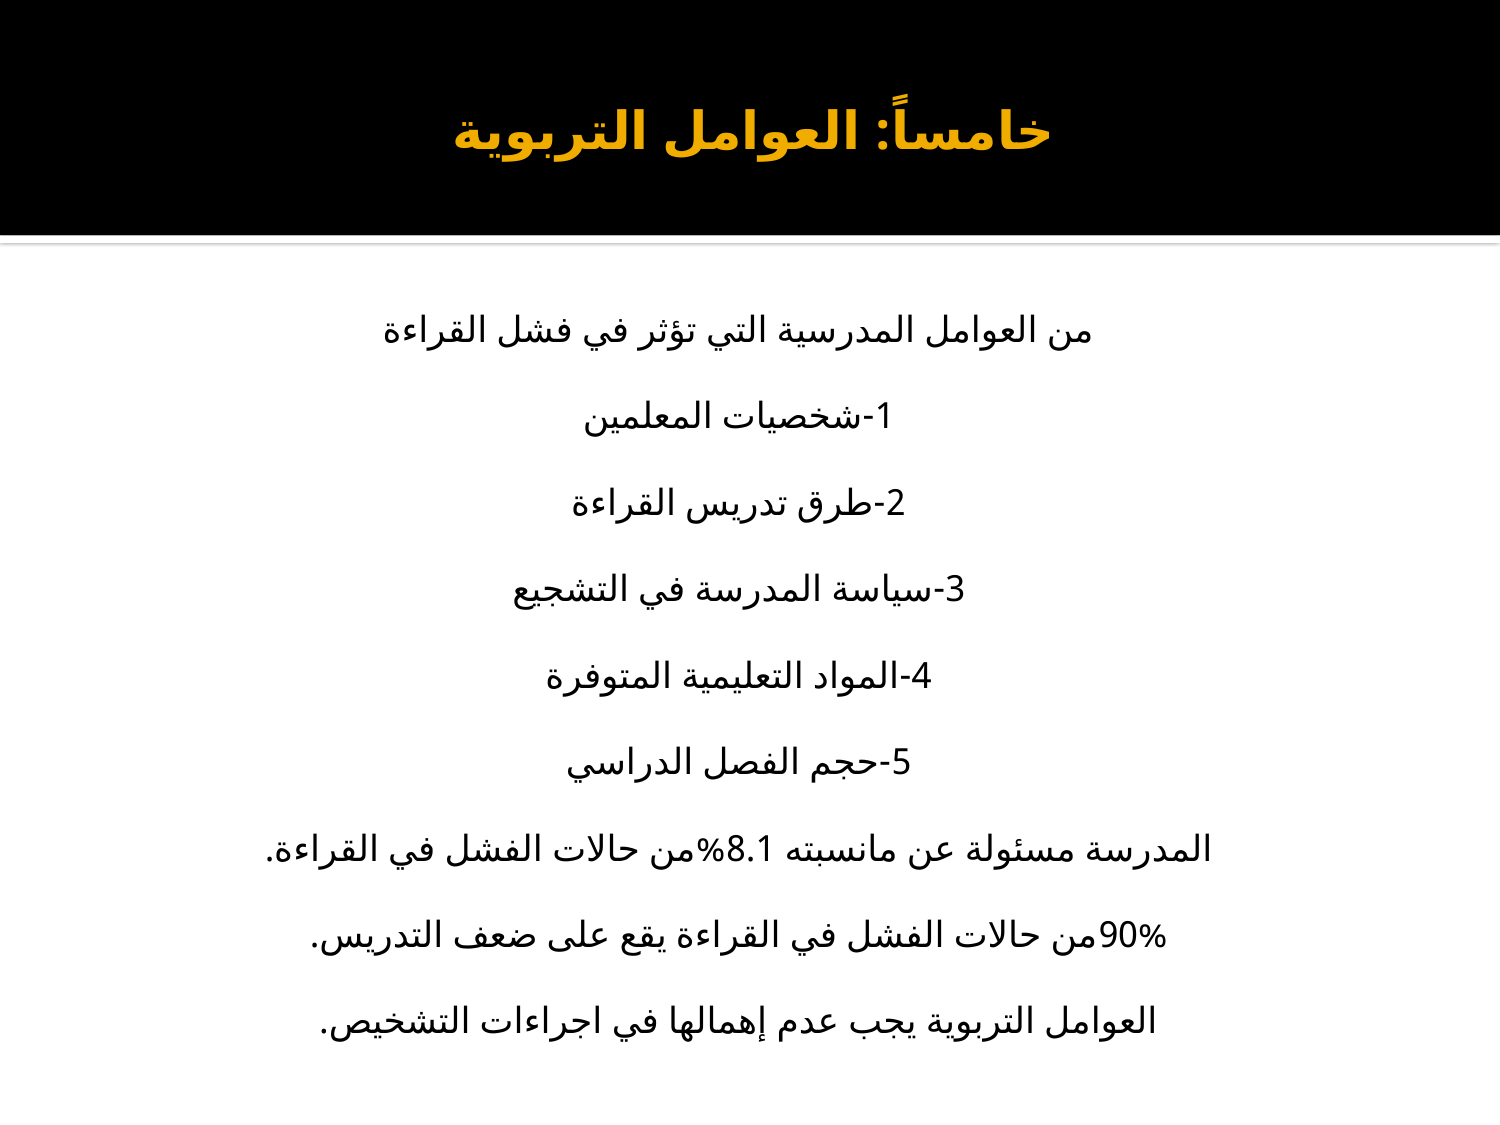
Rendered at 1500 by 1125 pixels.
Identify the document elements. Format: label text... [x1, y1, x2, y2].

list من العوامل المدرسية التي تؤثر في فشل القراءة 1-شخصيات المعلمين 2-طرق تدريس القراءة 3-سياسة المدرسة في التشجيع 4-المواد التعليمية المتوفرة 5-حجم الفصل الدراسي المدرسة مسئولة عن مانسبته 8.1%من حالات الفشل في القراءة. 90%من حالات الفشل في القراءة يقع على ضعف التدريس. العوامل التربوية يجب عدم إهمالها في اجراءات التشخيص. [75, 291, 1425, 1050]
title خامساً: العوامل التربوية [75, 25, 1425, 231]
